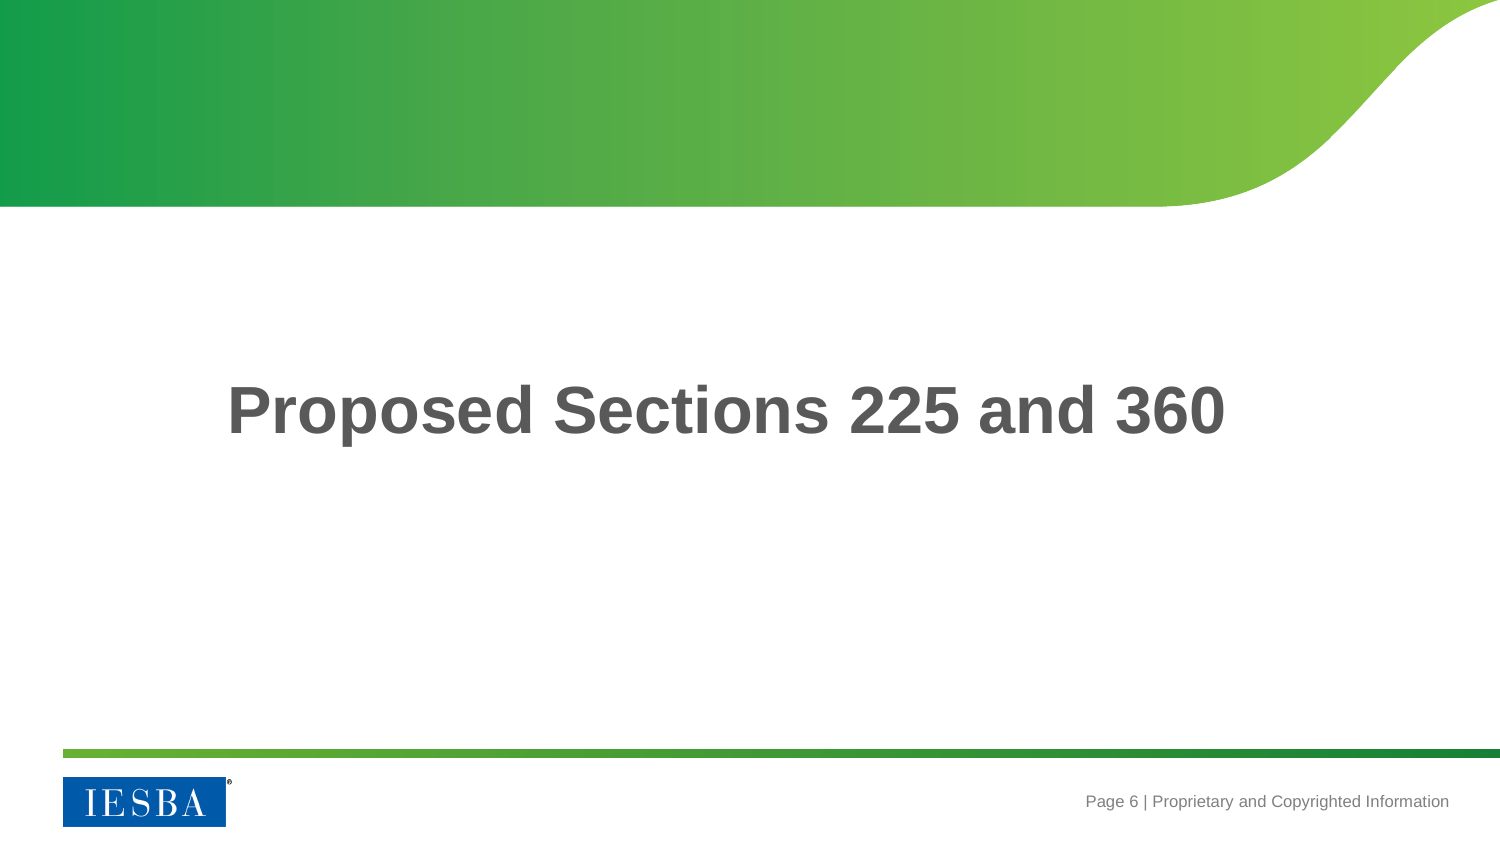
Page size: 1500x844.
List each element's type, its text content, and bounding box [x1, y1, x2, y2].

list Proposed Sections 225 and 360 [212, 359, 1275, 472]
picture [63, 777, 232, 827]
picture [0, 0, 1500, 207]
